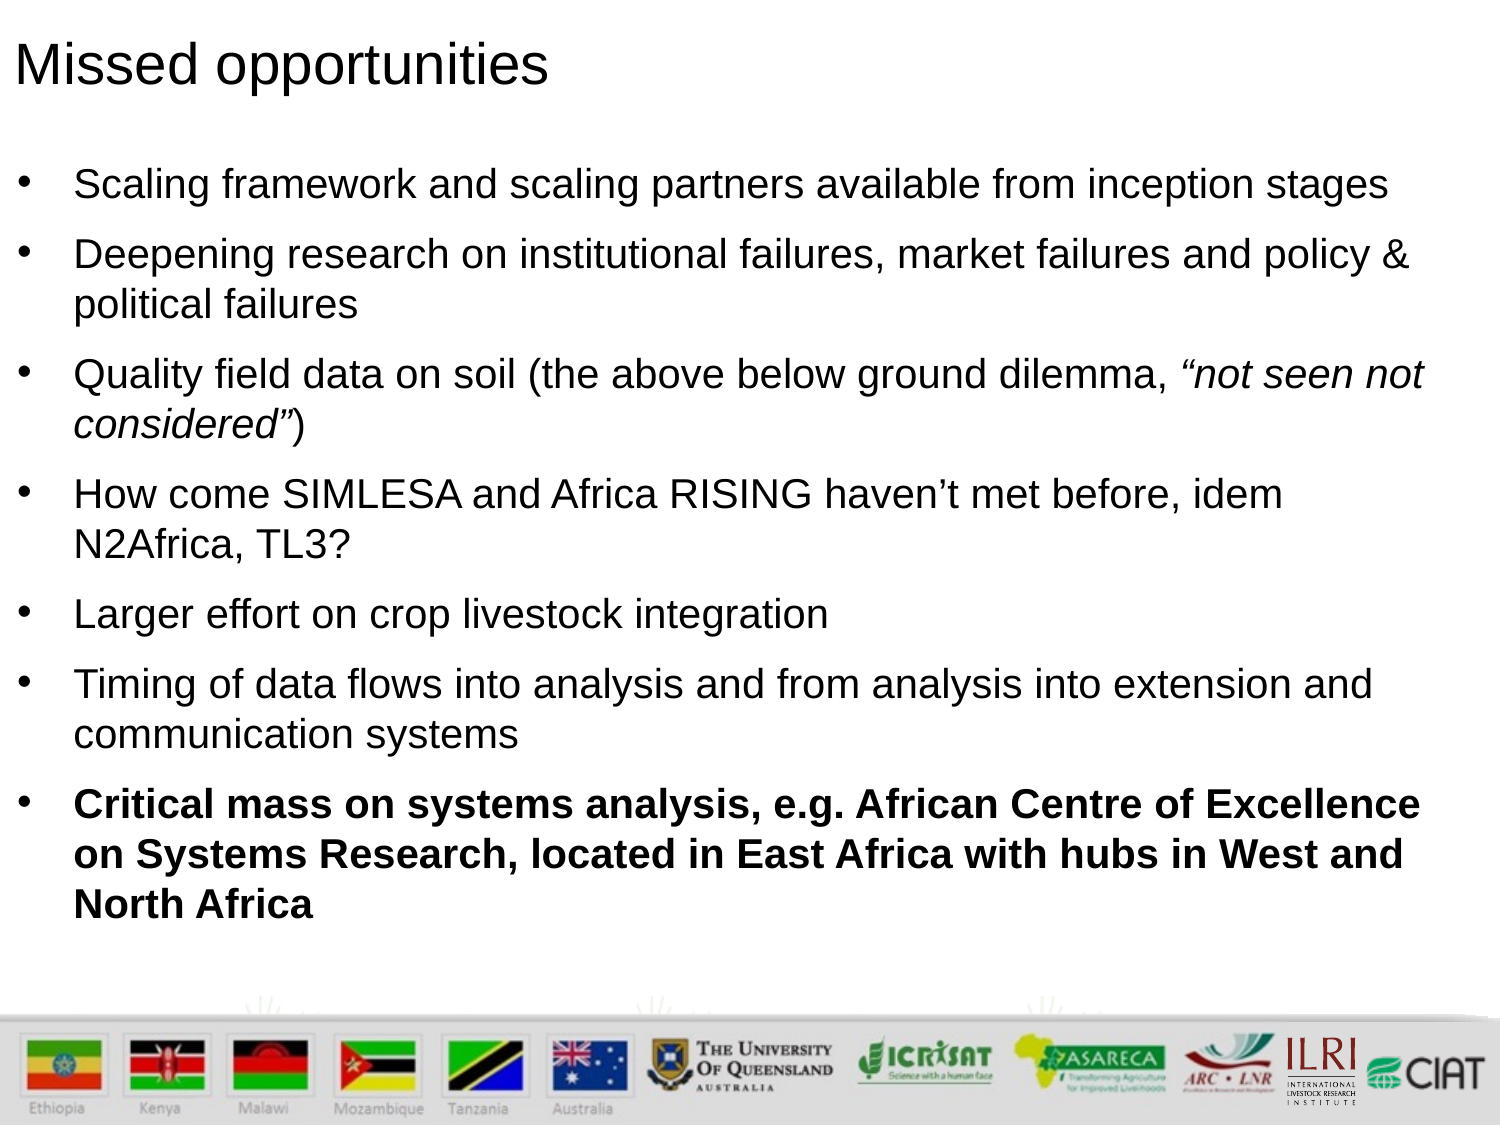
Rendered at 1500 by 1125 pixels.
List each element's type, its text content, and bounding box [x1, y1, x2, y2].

picture [0, 996, 1500, 1125]
title Missed opportunities [0, 19, 1052, 95]
text_box Scaling framework and scaling partners available from inception stages Deepening research on institutional failures, market failures and policy & political failures Quality field data on soil (the above below ground dilemma, “not seen not considered”) How come SIMLESA and Africa RISING haven’t met before, idem N2Africa, TL3? Larger effort on crop livestock integration Timing of data flows into analysis and from analysis into extension and communication systems Critical mass on systems analysis, e.g. African Centre of Excellence on Systems Research, located in East Africa with hubs in West and North Africa [0, 148, 1465, 984]
